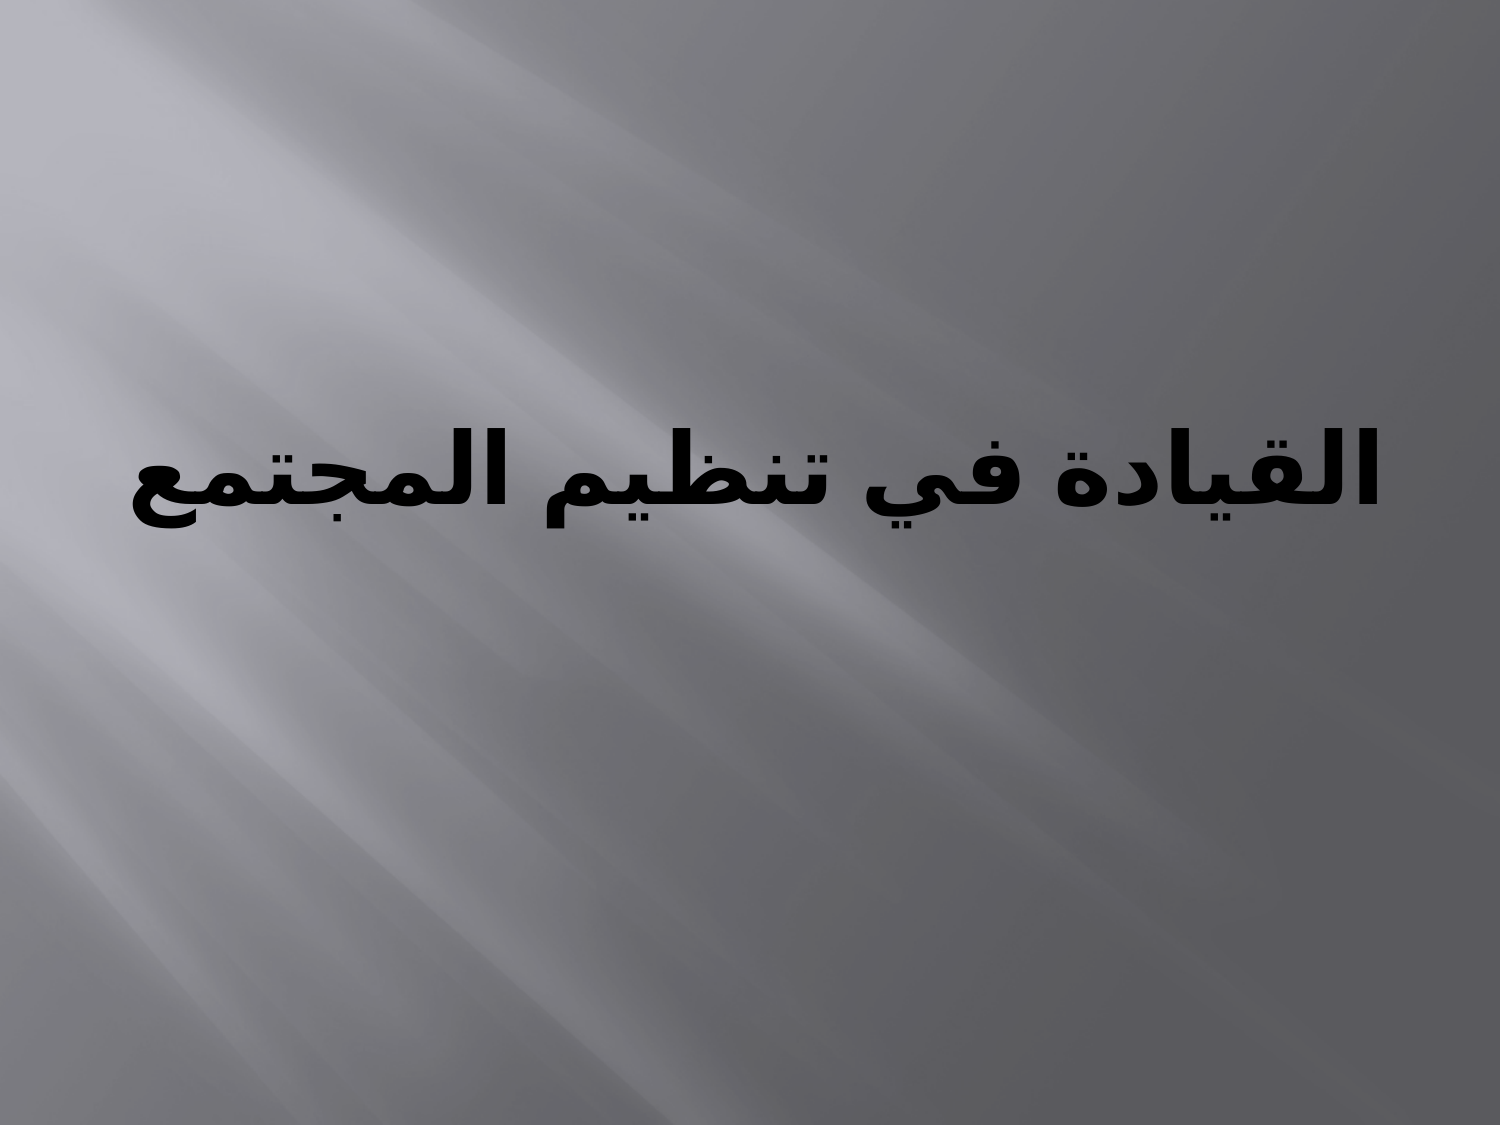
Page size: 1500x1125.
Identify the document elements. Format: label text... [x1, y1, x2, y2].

title القيادة في تنظيم المجتمع [69, 224, 1420, 525]
